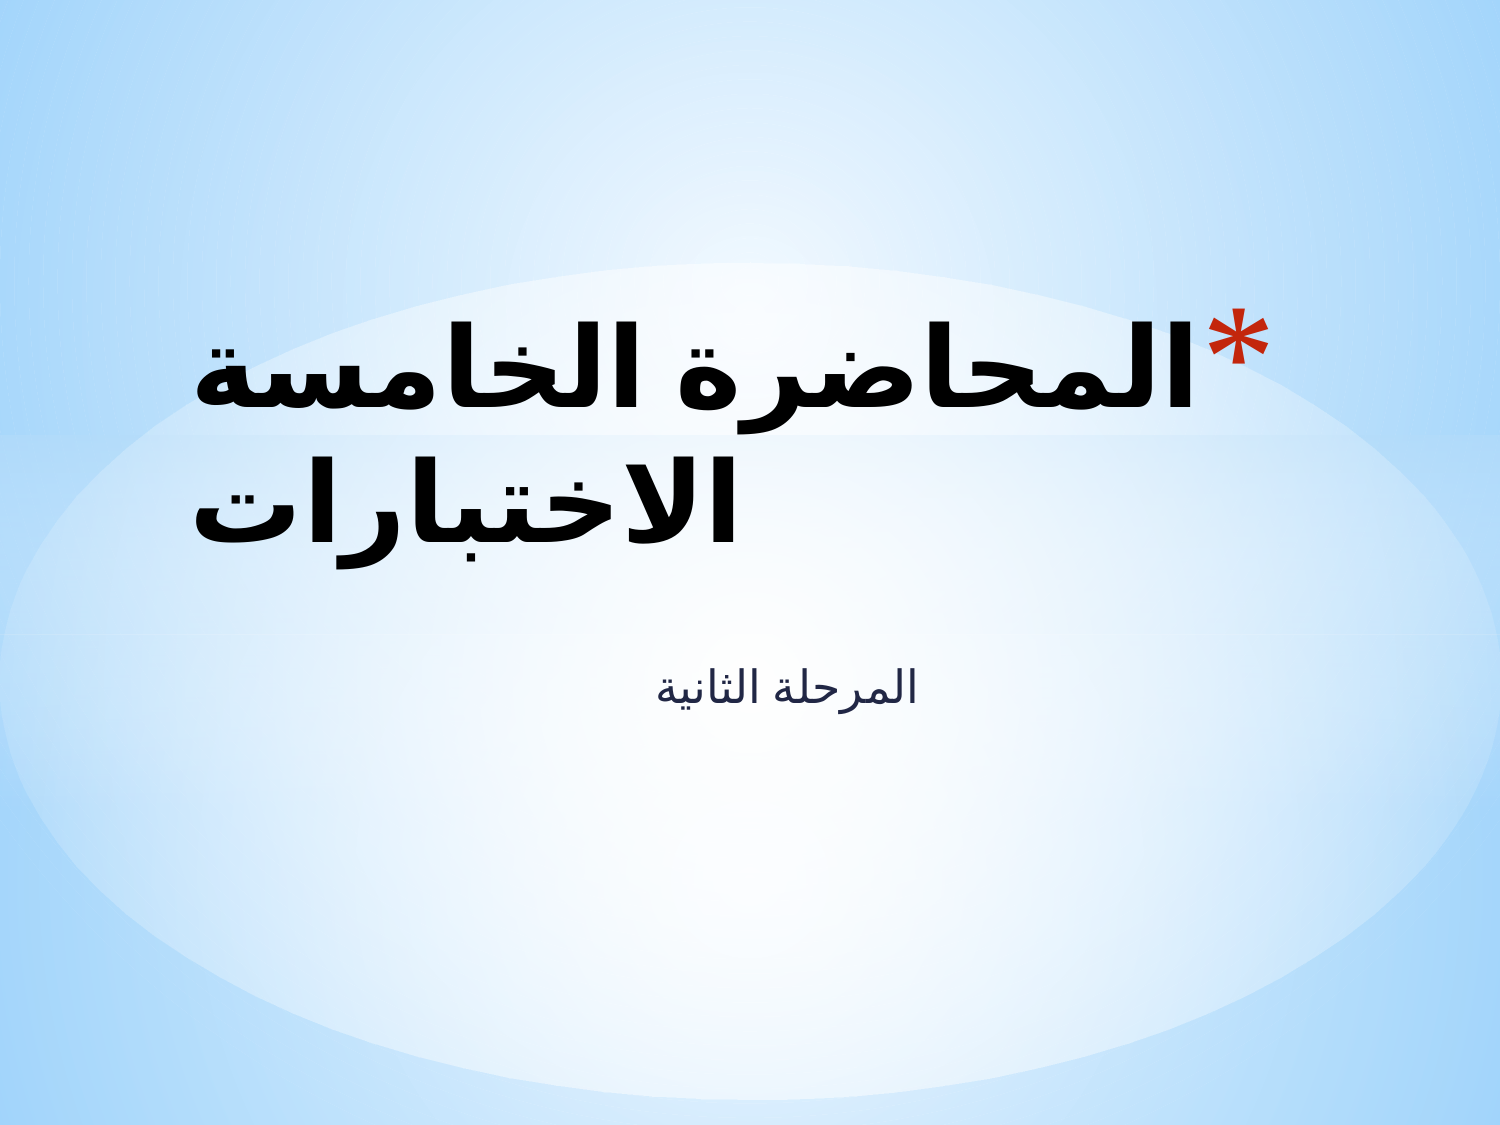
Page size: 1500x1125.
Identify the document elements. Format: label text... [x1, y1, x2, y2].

subtitle المرحلة الثانية [324, 650, 1250, 795]
title المحاضرة الخامسة الاختبارات [174, 287, 1353, 582]
